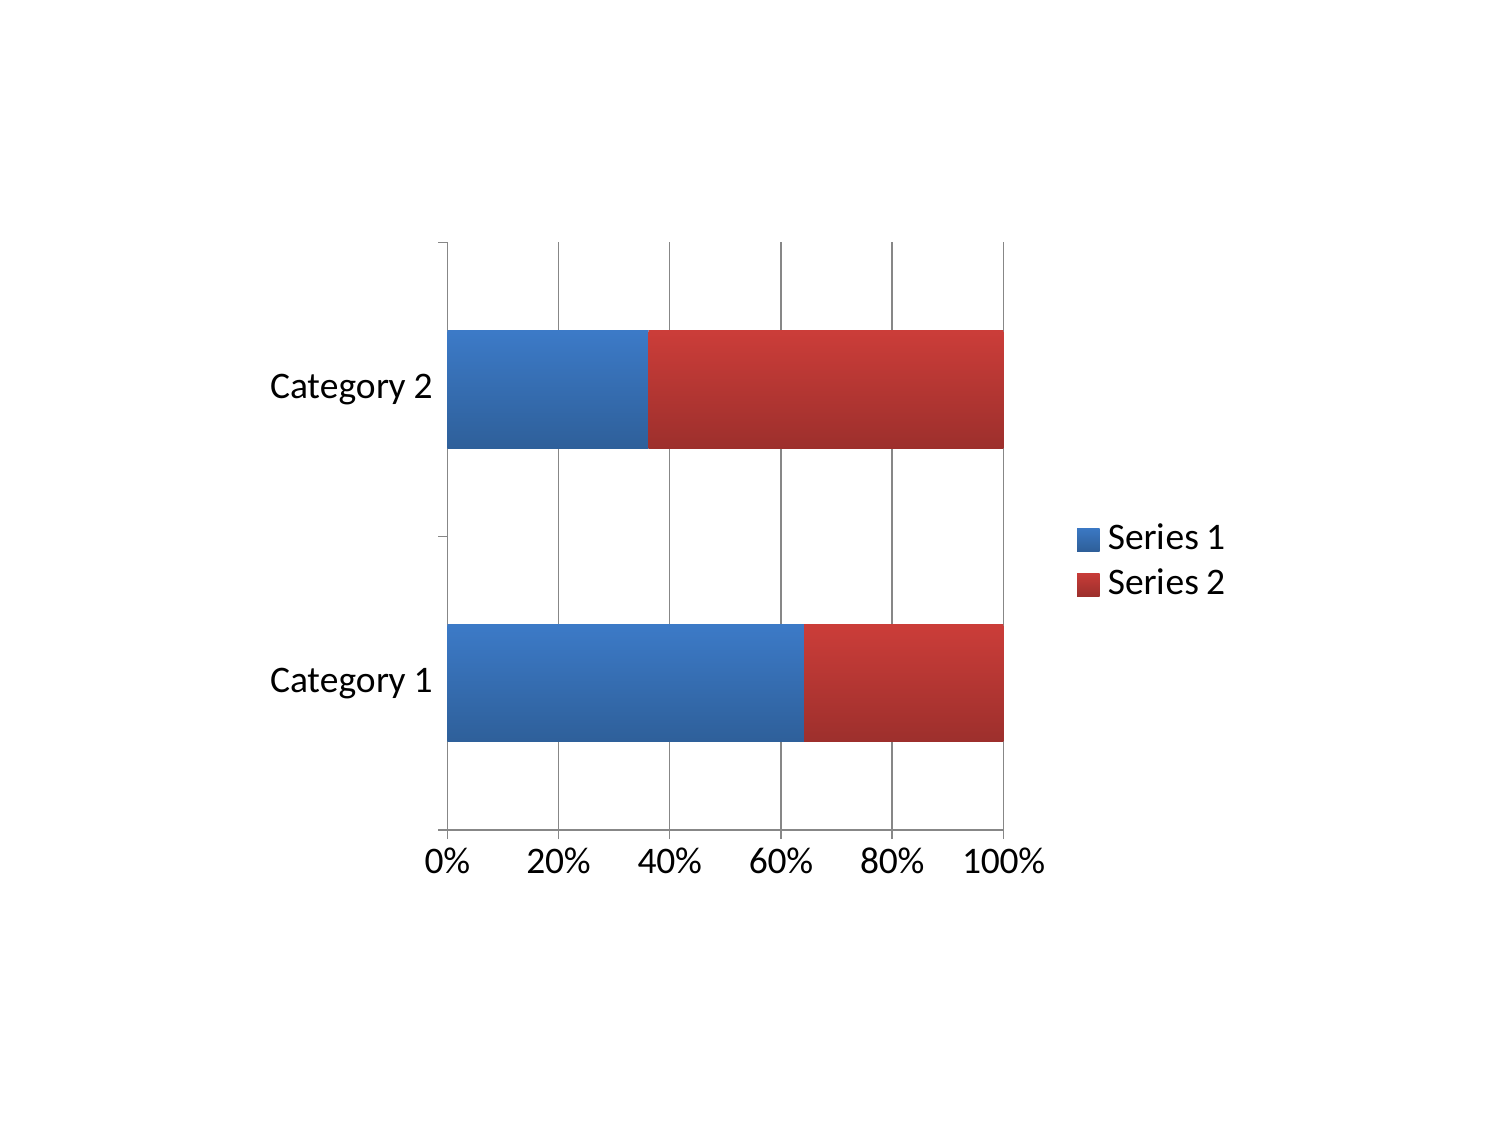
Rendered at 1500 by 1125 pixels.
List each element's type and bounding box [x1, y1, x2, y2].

chart [249, 228, 1251, 897]
